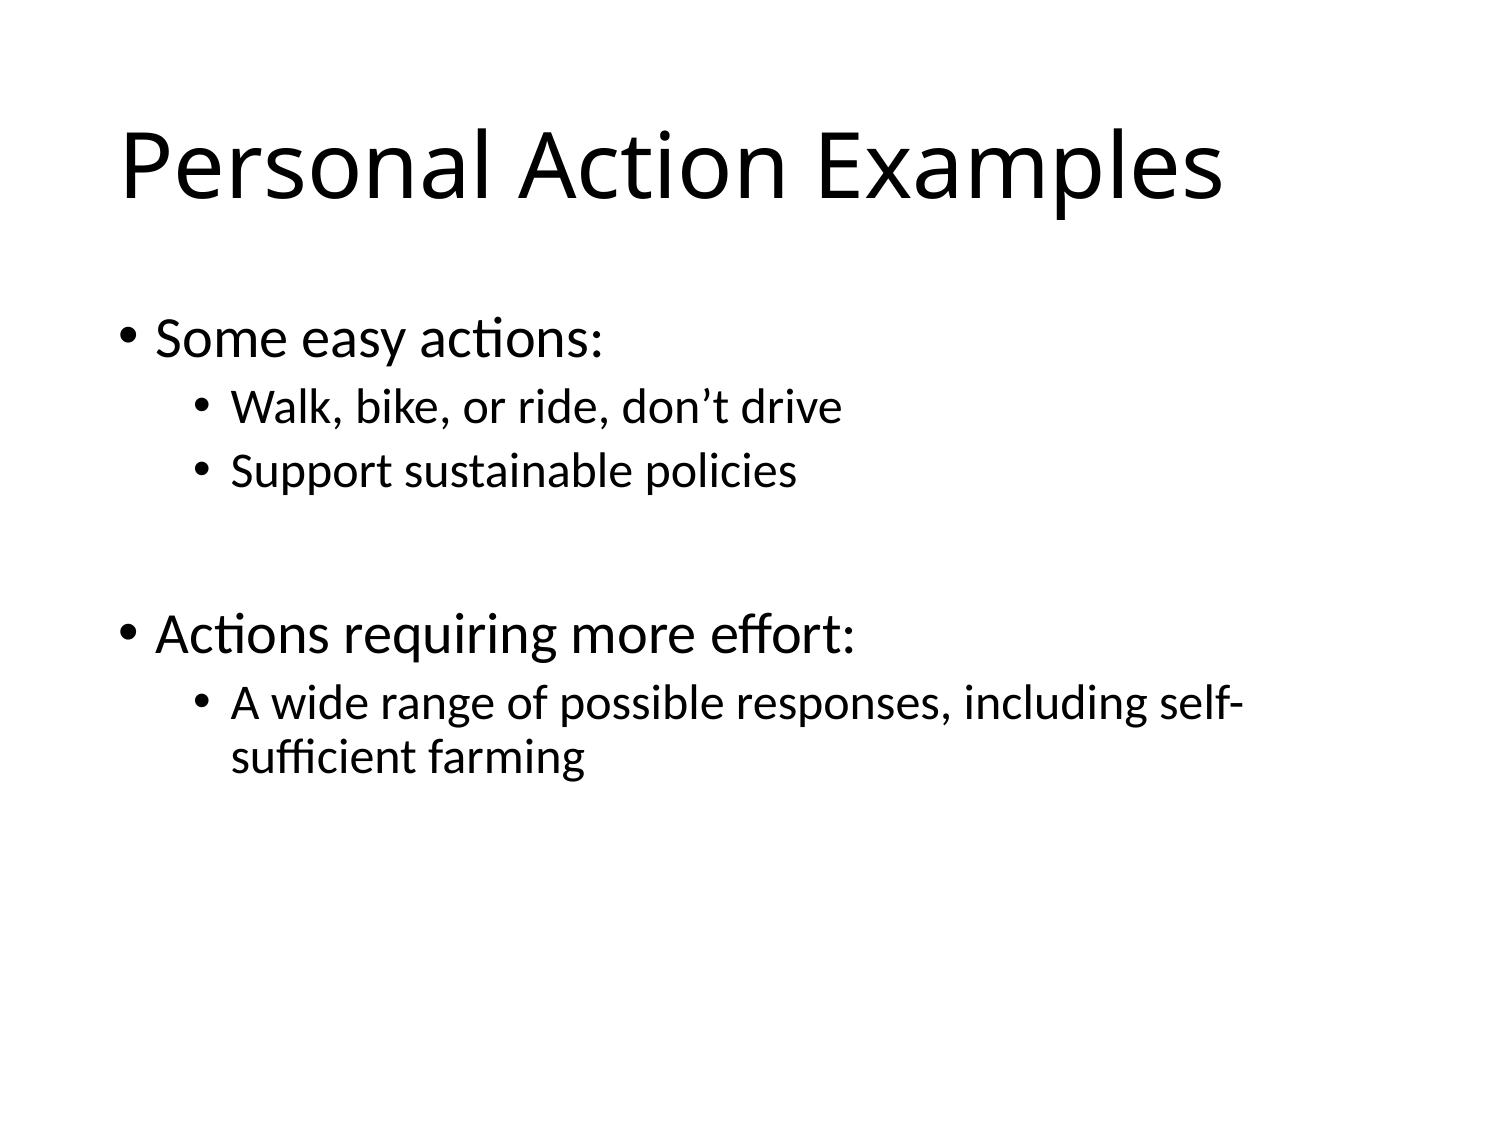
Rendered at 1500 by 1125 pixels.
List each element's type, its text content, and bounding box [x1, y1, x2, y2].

list Some easy actions: Walk, bike, or ride, don’t drive Support sustainable policies Actions requiring more effort: A wide range of possible responses, including self-sufficient farming [103, 299, 1397, 1014]
title Personal Action Examples [103, 59, 1397, 278]
